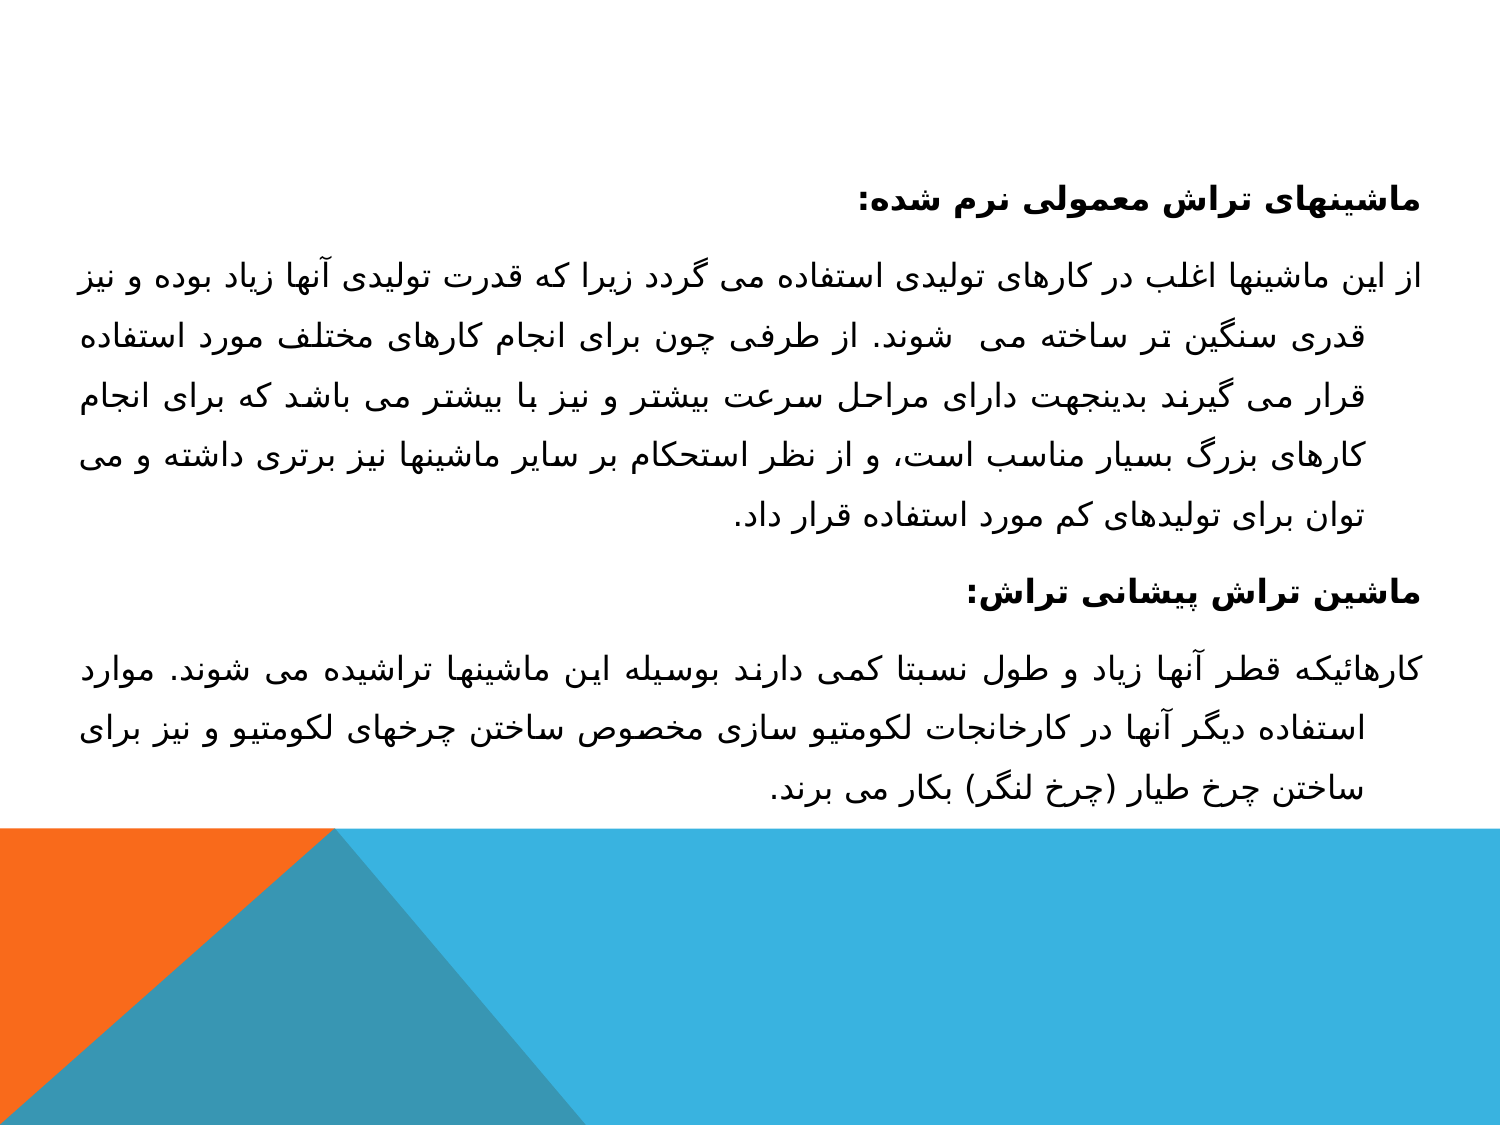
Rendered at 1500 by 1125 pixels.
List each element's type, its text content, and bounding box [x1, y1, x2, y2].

list ماشینهای تراش معمولی نرم شده: از این ماشینها اغلب در کارهای تولیدی استفاده می گردد زیرا که قدرت تولیدی آنها زیاد بوده و نیز قدری سنگین تر ساخته می شوند. از طرفی چون برای انجام کارهای مختلف مورد استفاده قرار می گیرند بدینجهت دارای مراحل سرعت بیشتر و نیز با بیشتر می باشد که برای انجام کارهای بزرگ بسیار مناسب است، و از نظر استحکام بر سایر ماشینها نیز برتری داشته و می توان برای تولیدهای کم مورد استفاده قرار داد. ماشین تراش پیشانی تراش: کارهائیکه قطر آنها زیاد و طول نسبتا کمی دارند بوسیله این ماشینها تراشیده می شوند. موارد استفاده دیگر آنها در کارخانجات لکومتیو سازی مخصوص ساختن چرخهای لکومتیو و نیز برای ساختن چرخ طیار (چرخ لنگر) بکار می برند. [62, 149, 1438, 800]
